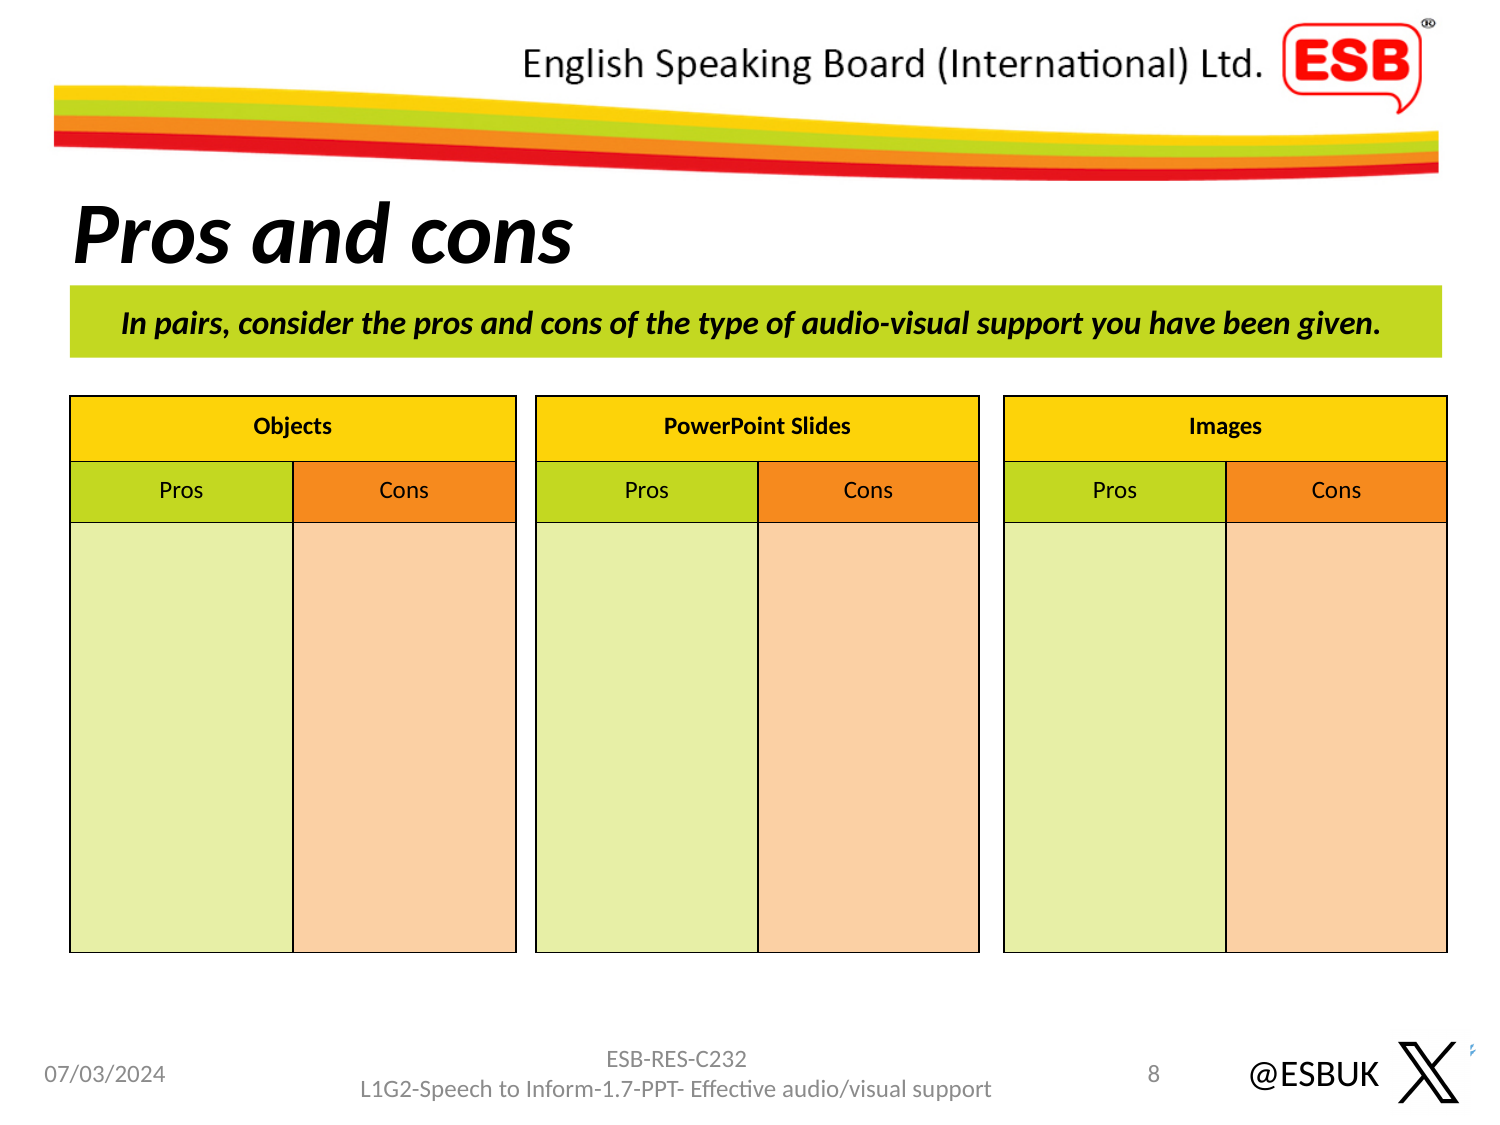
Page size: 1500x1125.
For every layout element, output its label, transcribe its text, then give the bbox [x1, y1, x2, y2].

table_header PowerPoint Slides [537, 397, 978, 461]
slide_number 8 [930, 1042, 1176, 1103]
picture [0, 0, 1500, 189]
table_cell Cons [294, 462, 515, 522]
title Pros and cons [57, 179, 1352, 290]
table_cell Pros [71, 462, 292, 522]
text_box In pairs, consider the pros and cons of the type of audio-visual support you have been given. [69, 284, 1443, 359]
table_header Objects [71, 397, 515, 461]
table_cell [71, 523, 292, 952]
table_cell Cons [759, 462, 978, 522]
picture [1390, 1029, 1476, 1116]
table_cell [537, 523, 757, 952]
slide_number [29, 1042, 324, 1103]
table_cell Pros [537, 462, 757, 522]
table_cell [759, 523, 978, 952]
table_cell [1005, 523, 1225, 952]
table_cell Cons [1227, 462, 1446, 522]
table_cell Pros [1005, 462, 1225, 522]
footer ESB-RES-C232 L1G2-Speech to Inform-1.7-PPT- Effective audio/visual support [324, 1042, 930, 1103]
table_header Images [1005, 397, 1446, 461]
table_cell [294, 523, 515, 952]
table_cell [1227, 523, 1446, 952]
